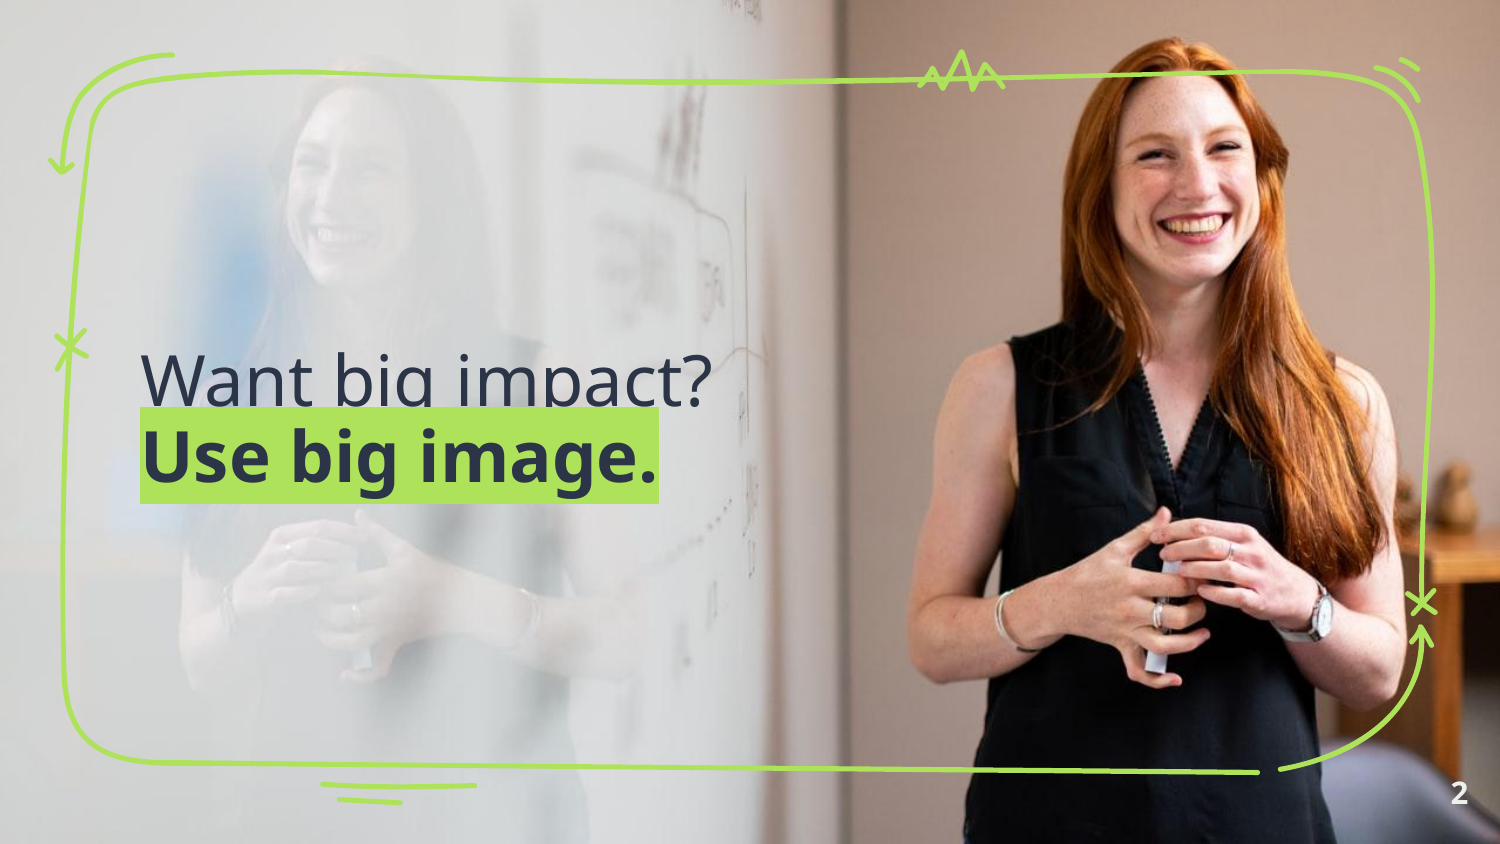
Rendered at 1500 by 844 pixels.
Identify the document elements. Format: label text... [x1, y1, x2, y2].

picture [0, 0, 1500, 844]
slide_number 2 [1378, 769, 1469, 820]
title Want big impact? Use big image. [140, 343, 888, 501]
